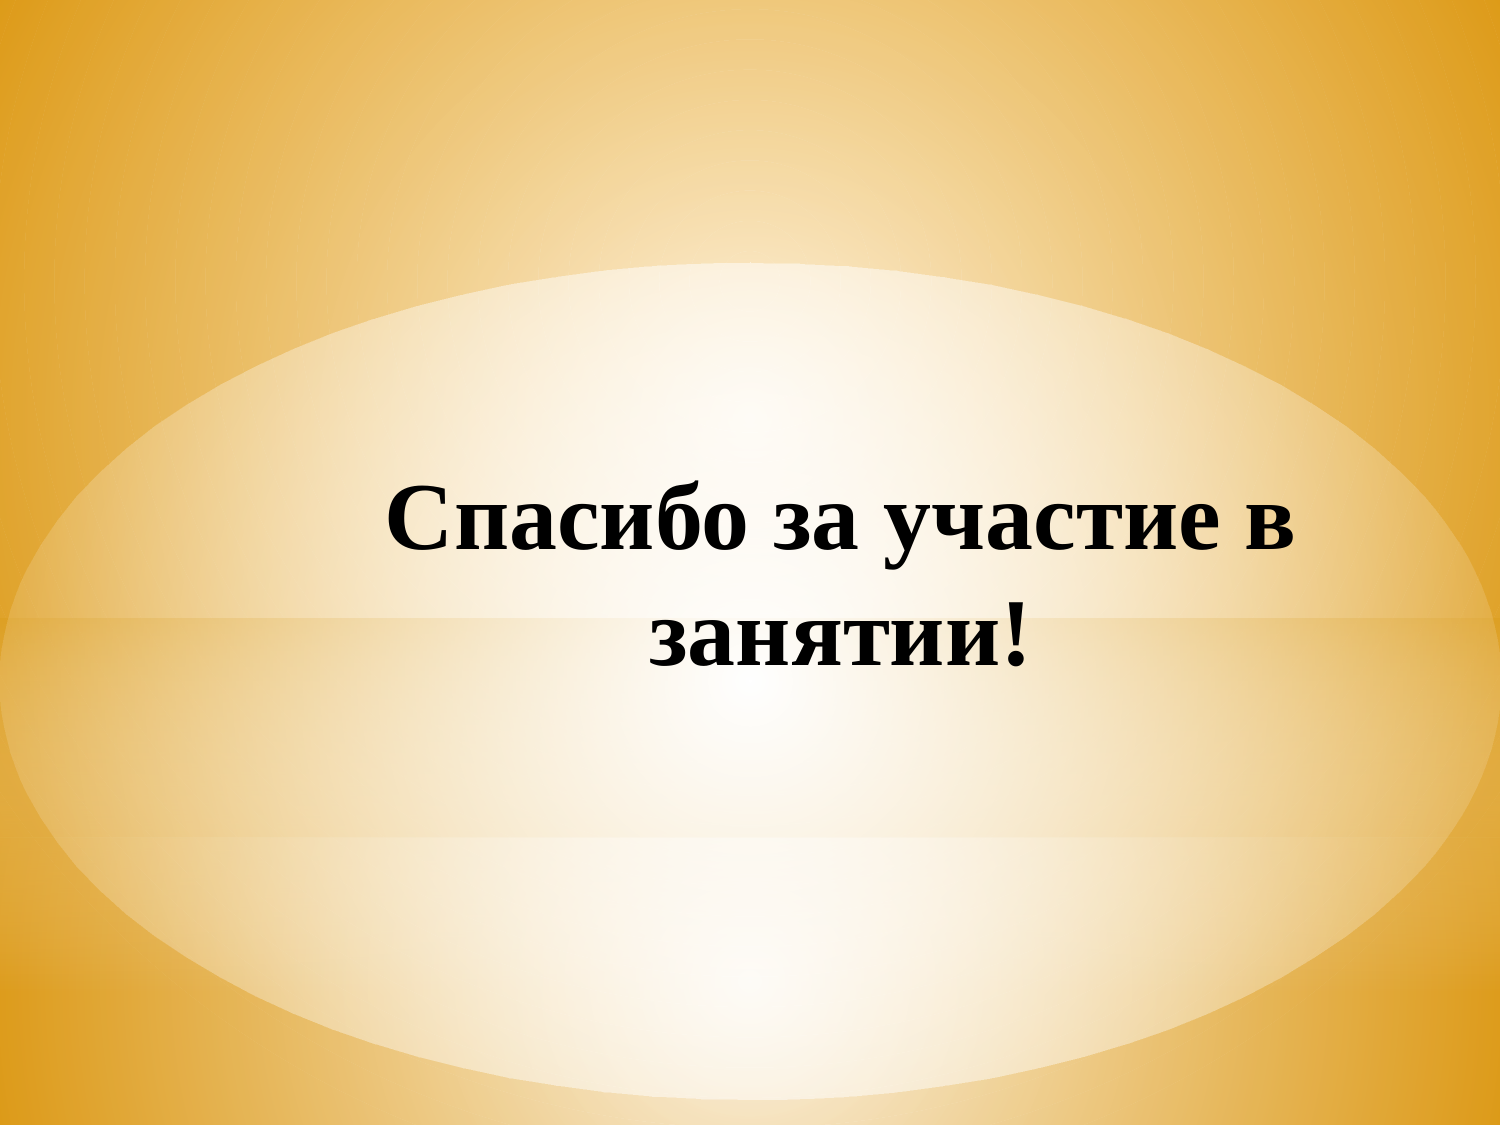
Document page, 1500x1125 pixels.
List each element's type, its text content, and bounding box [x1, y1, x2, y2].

title Спасибо за участие в занятии! [159, 101, 1471, 988]
